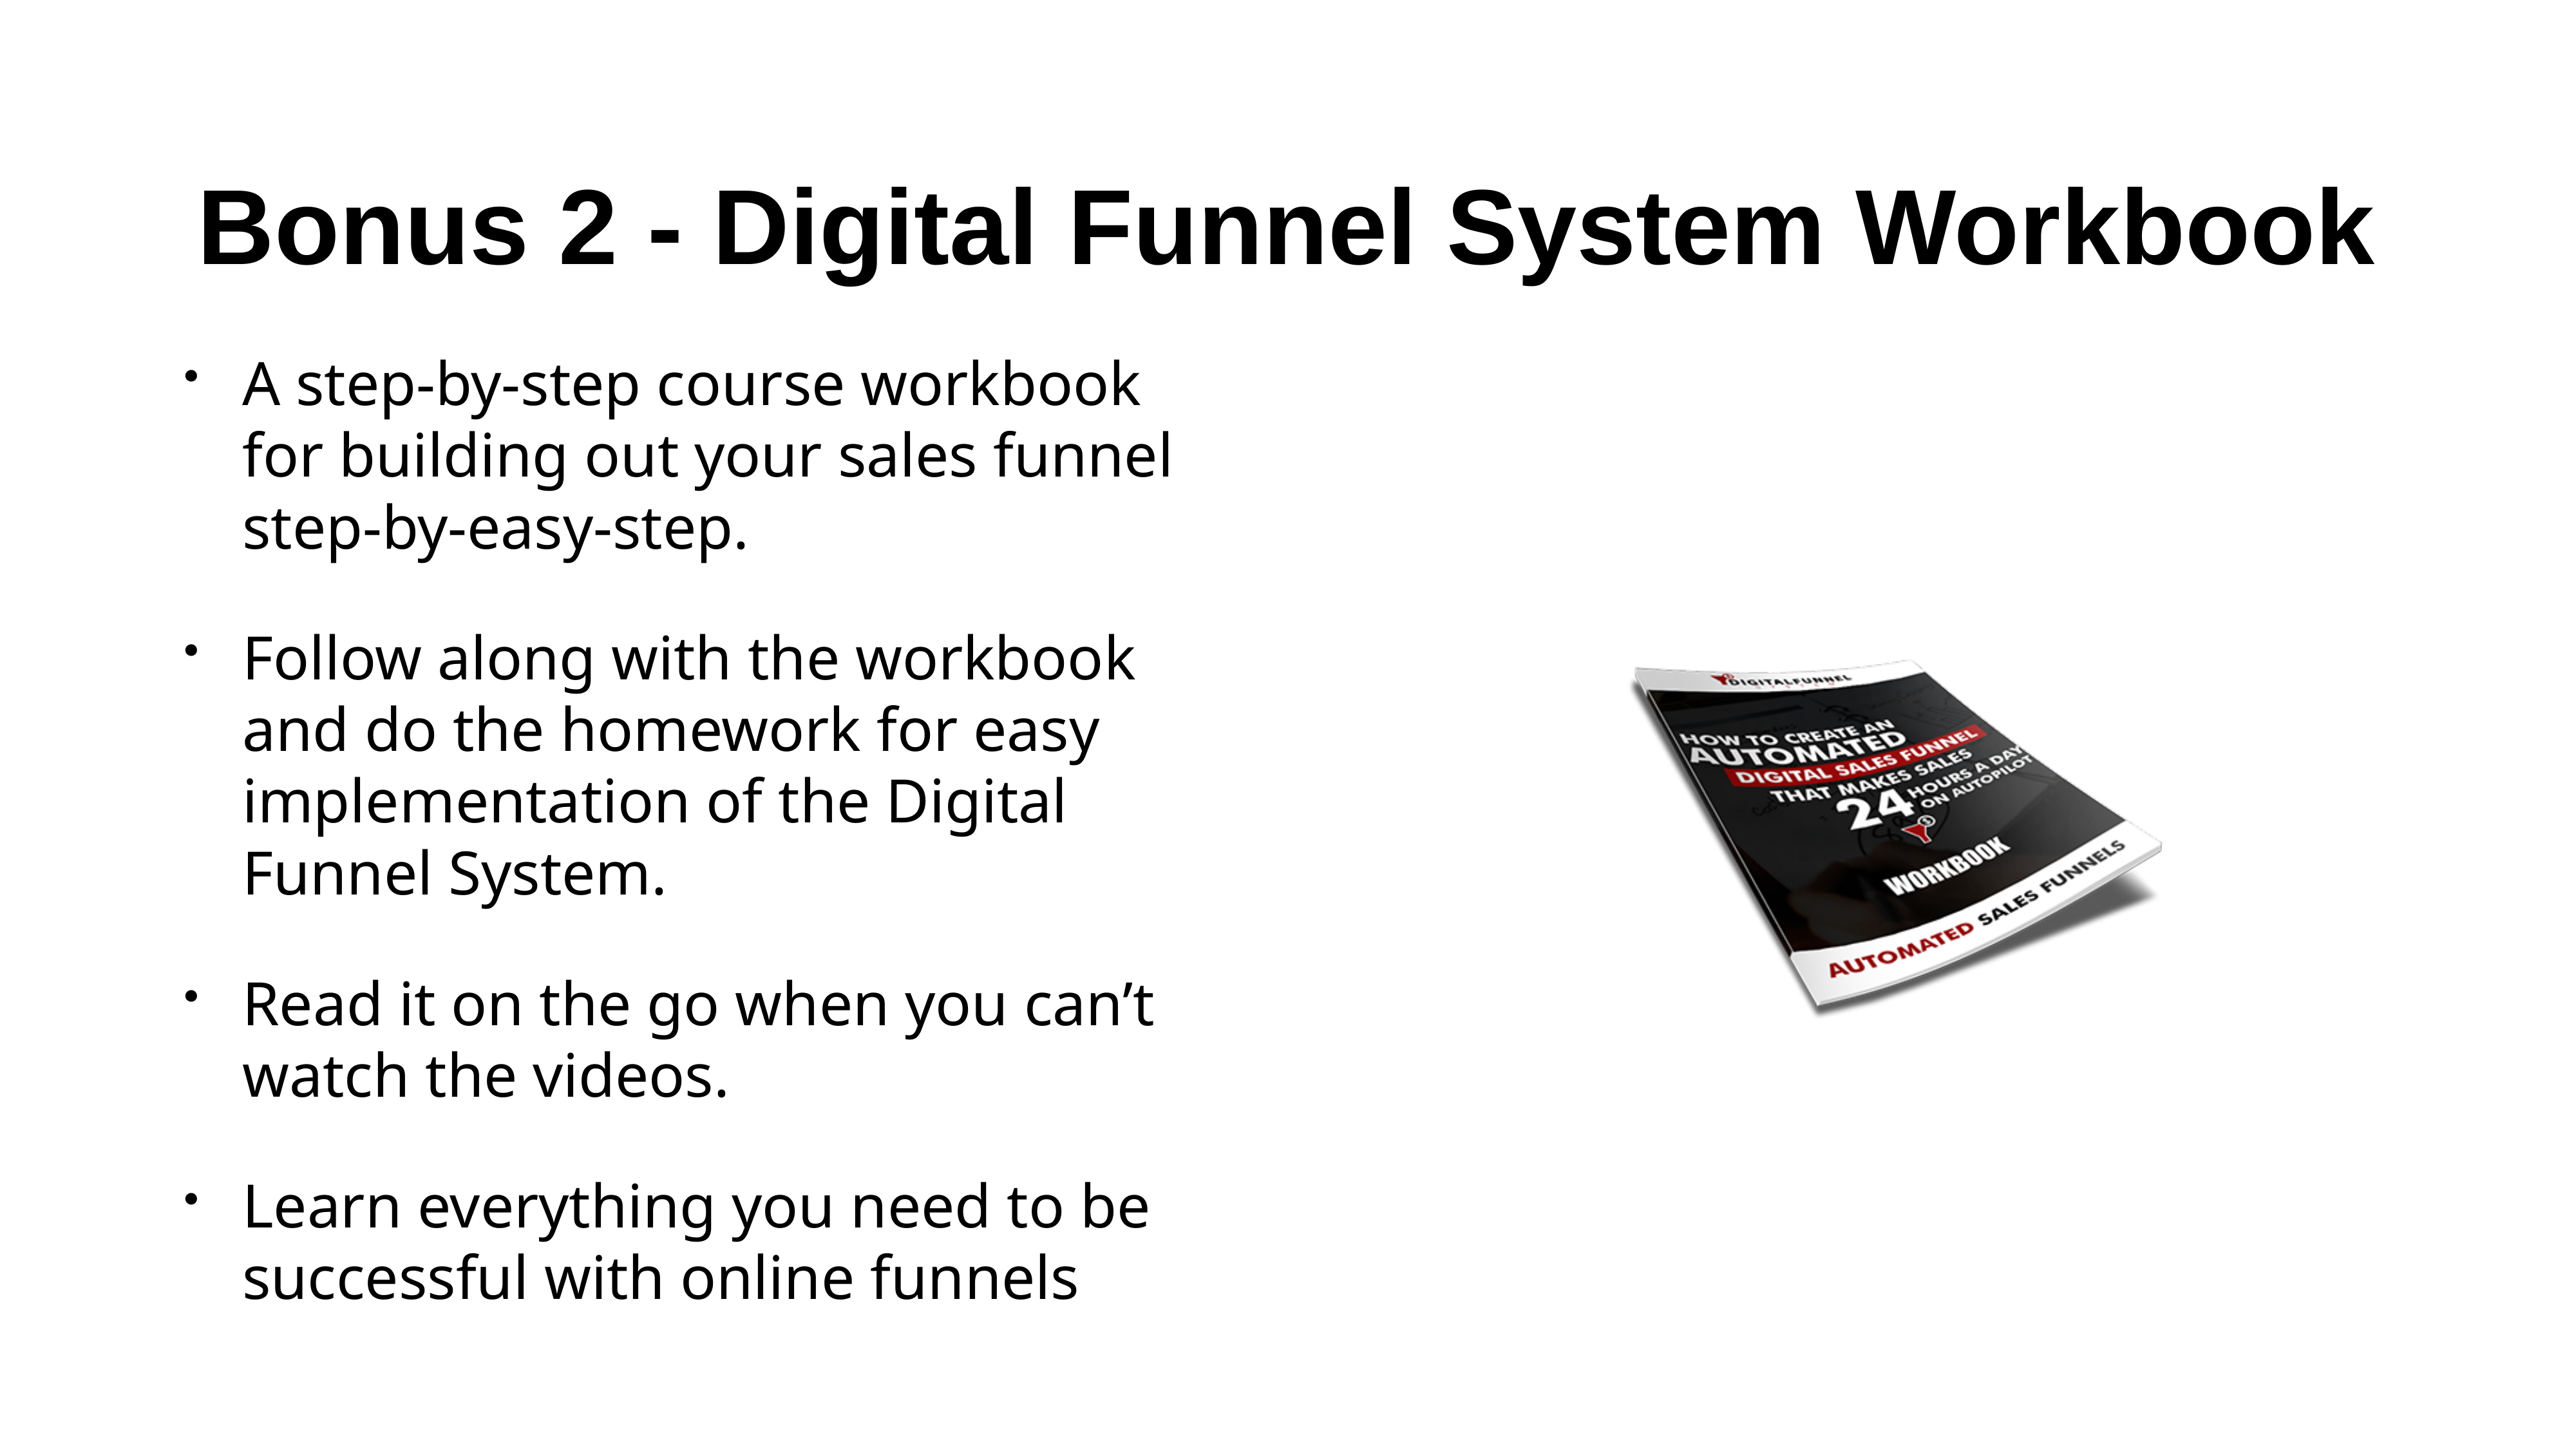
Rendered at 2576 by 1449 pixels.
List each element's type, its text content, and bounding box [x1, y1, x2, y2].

title Bonus 2 - Digital Funnel System Workbook [178, 100, 2398, 343]
list A step-by-step course workbook for building out your sales funnel step-by-easy-step. Follow along with the workbook and do the homework for easy implementation of the Digital Funnel System. Read it on the go when you can’t watch the videos. Learn everything you need to be successful with online funnels [178, 341, 1236, 1316]
picture [1625, 659, 2163, 1022]
